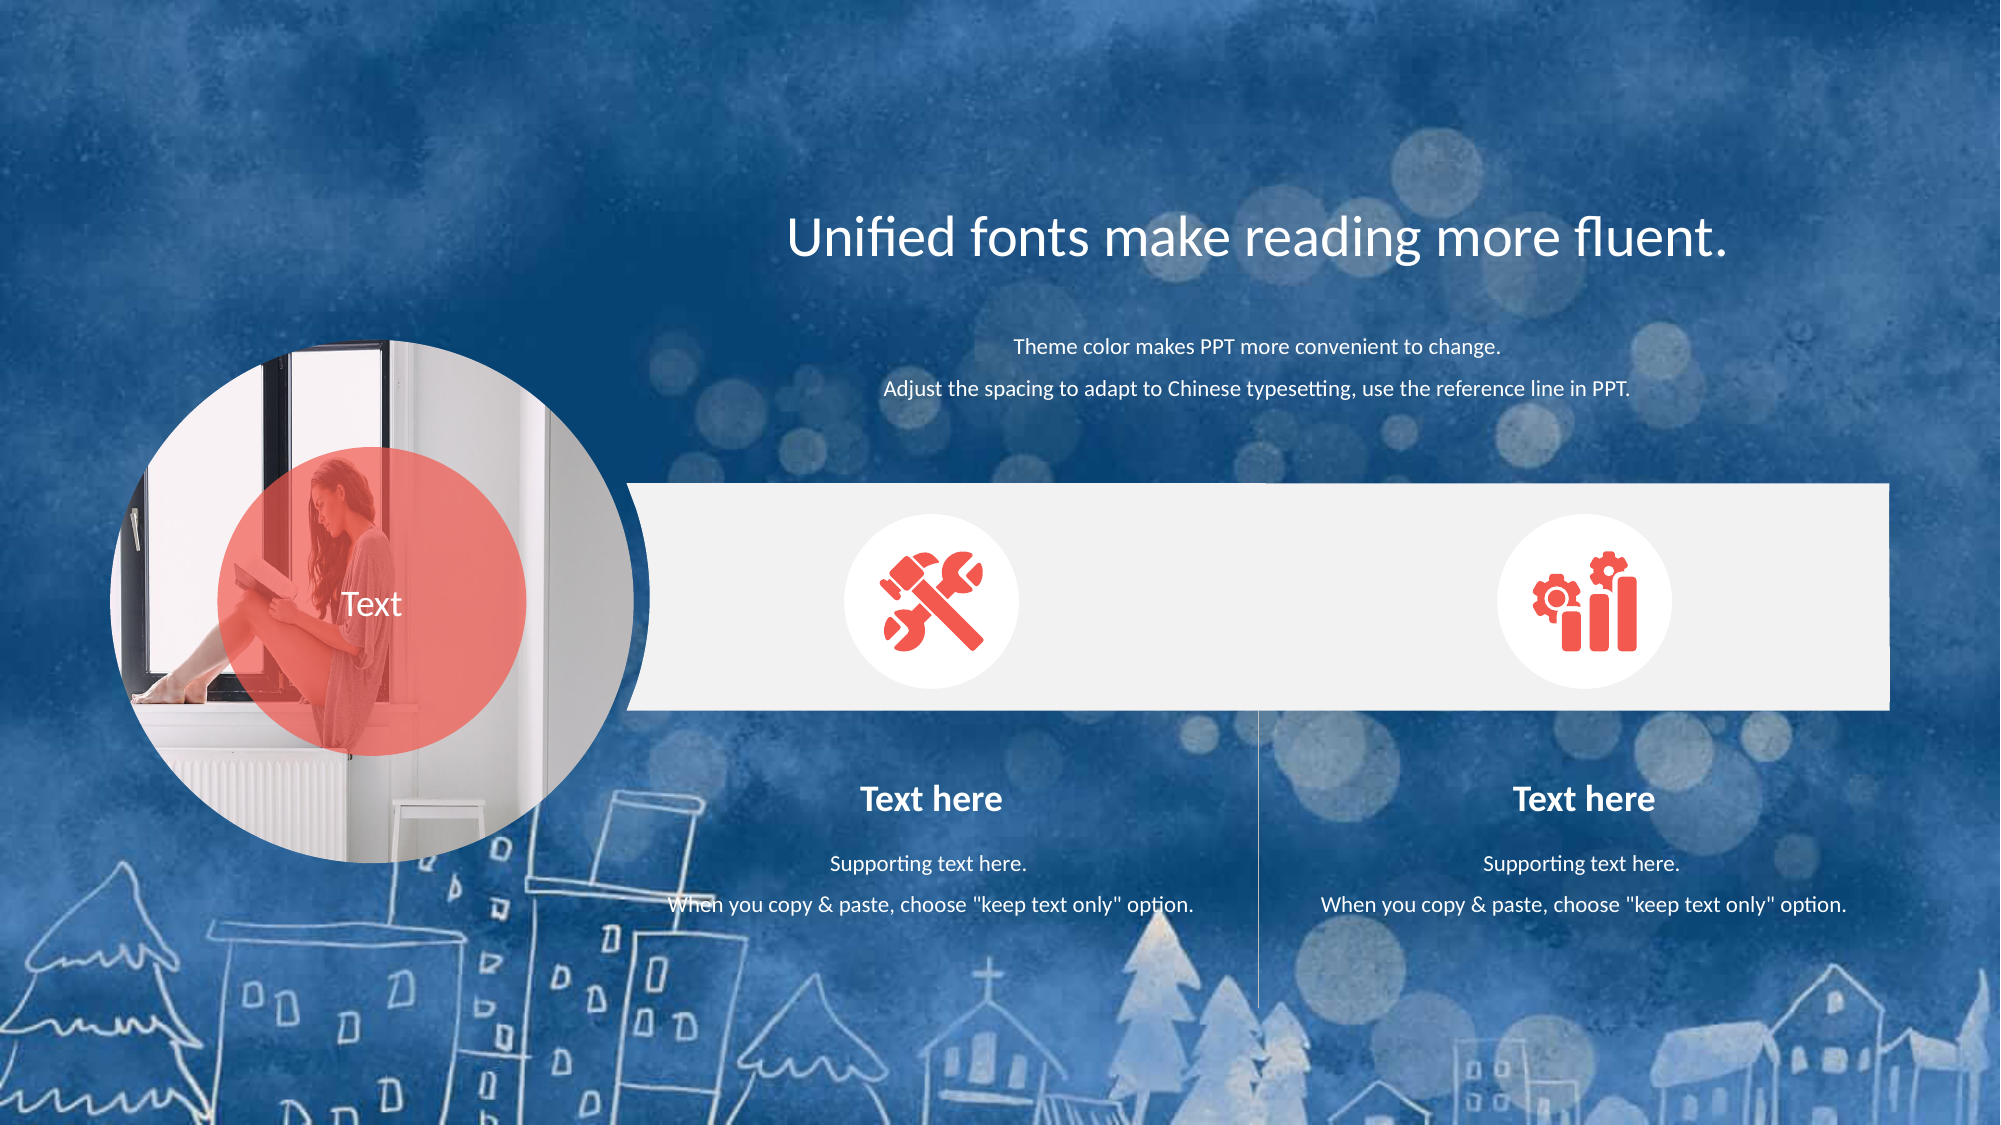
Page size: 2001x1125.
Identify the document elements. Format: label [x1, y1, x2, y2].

picture [0, 0, 2000, 1125]
text_box [844, 513, 1019, 689]
text_box [1497, 513, 1673, 689]
text_box [110, 339, 634, 864]
